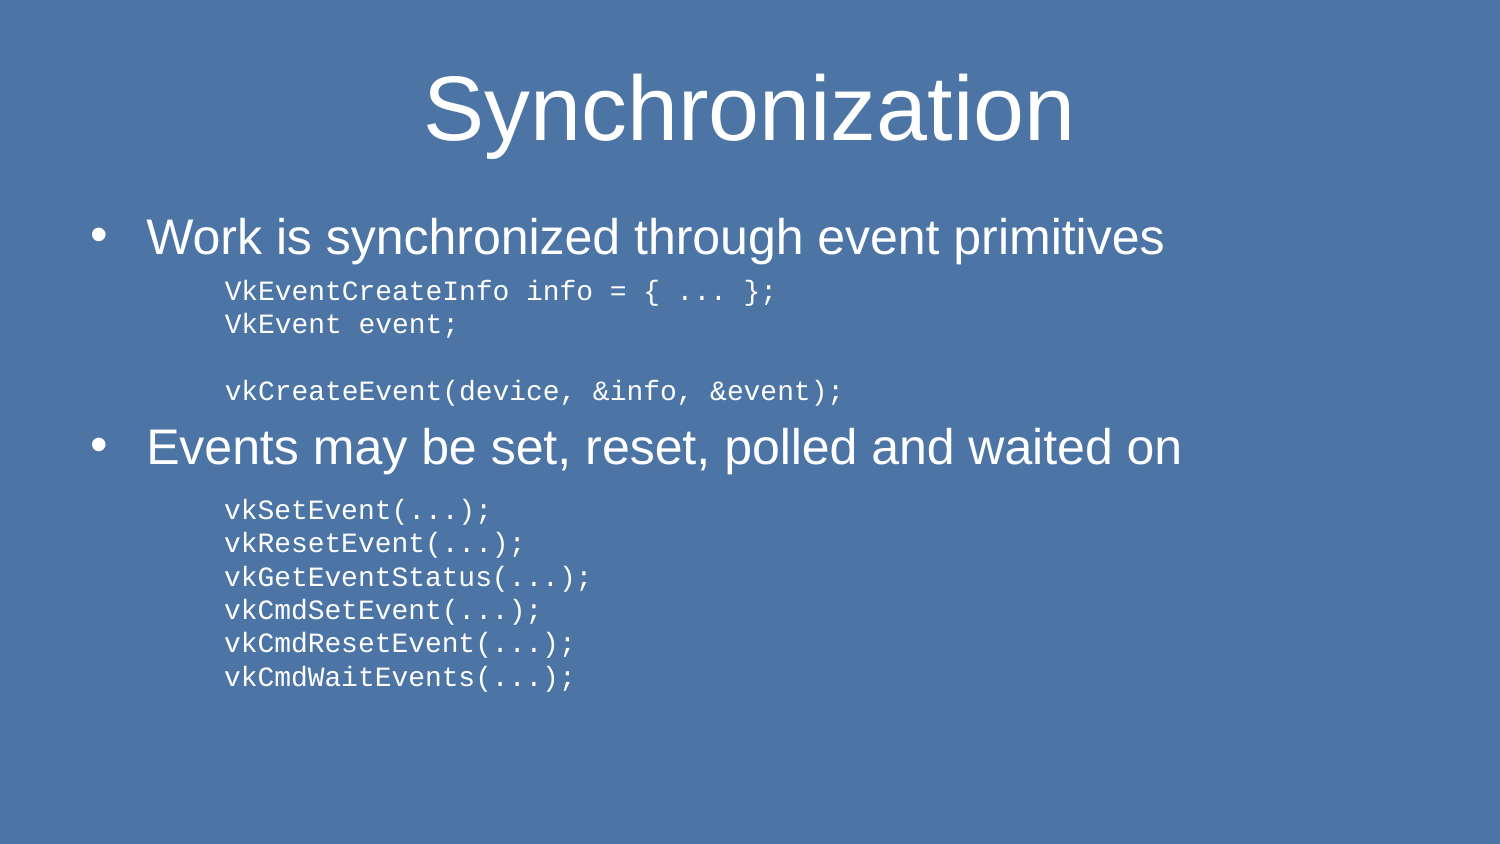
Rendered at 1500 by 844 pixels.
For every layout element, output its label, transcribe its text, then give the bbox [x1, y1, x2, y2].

title Synchronization [75, 33, 1425, 175]
list Work is synchronized through event primitives Events may be set, reset, polled and waited on [75, 196, 1425, 754]
text_box VkEventCreateInfo info = { ... }; VkEvent event; vkCreateEvent(device, &info, &event); [210, 265, 860, 414]
text_box vkSetEvent(...); vkResetEvent(...); vkGetEventStatus(...); vkCmdSetEvent(...); vkCmdResetEvent(...); vkCmdWaitEvents(...); [209, 484, 608, 700]
